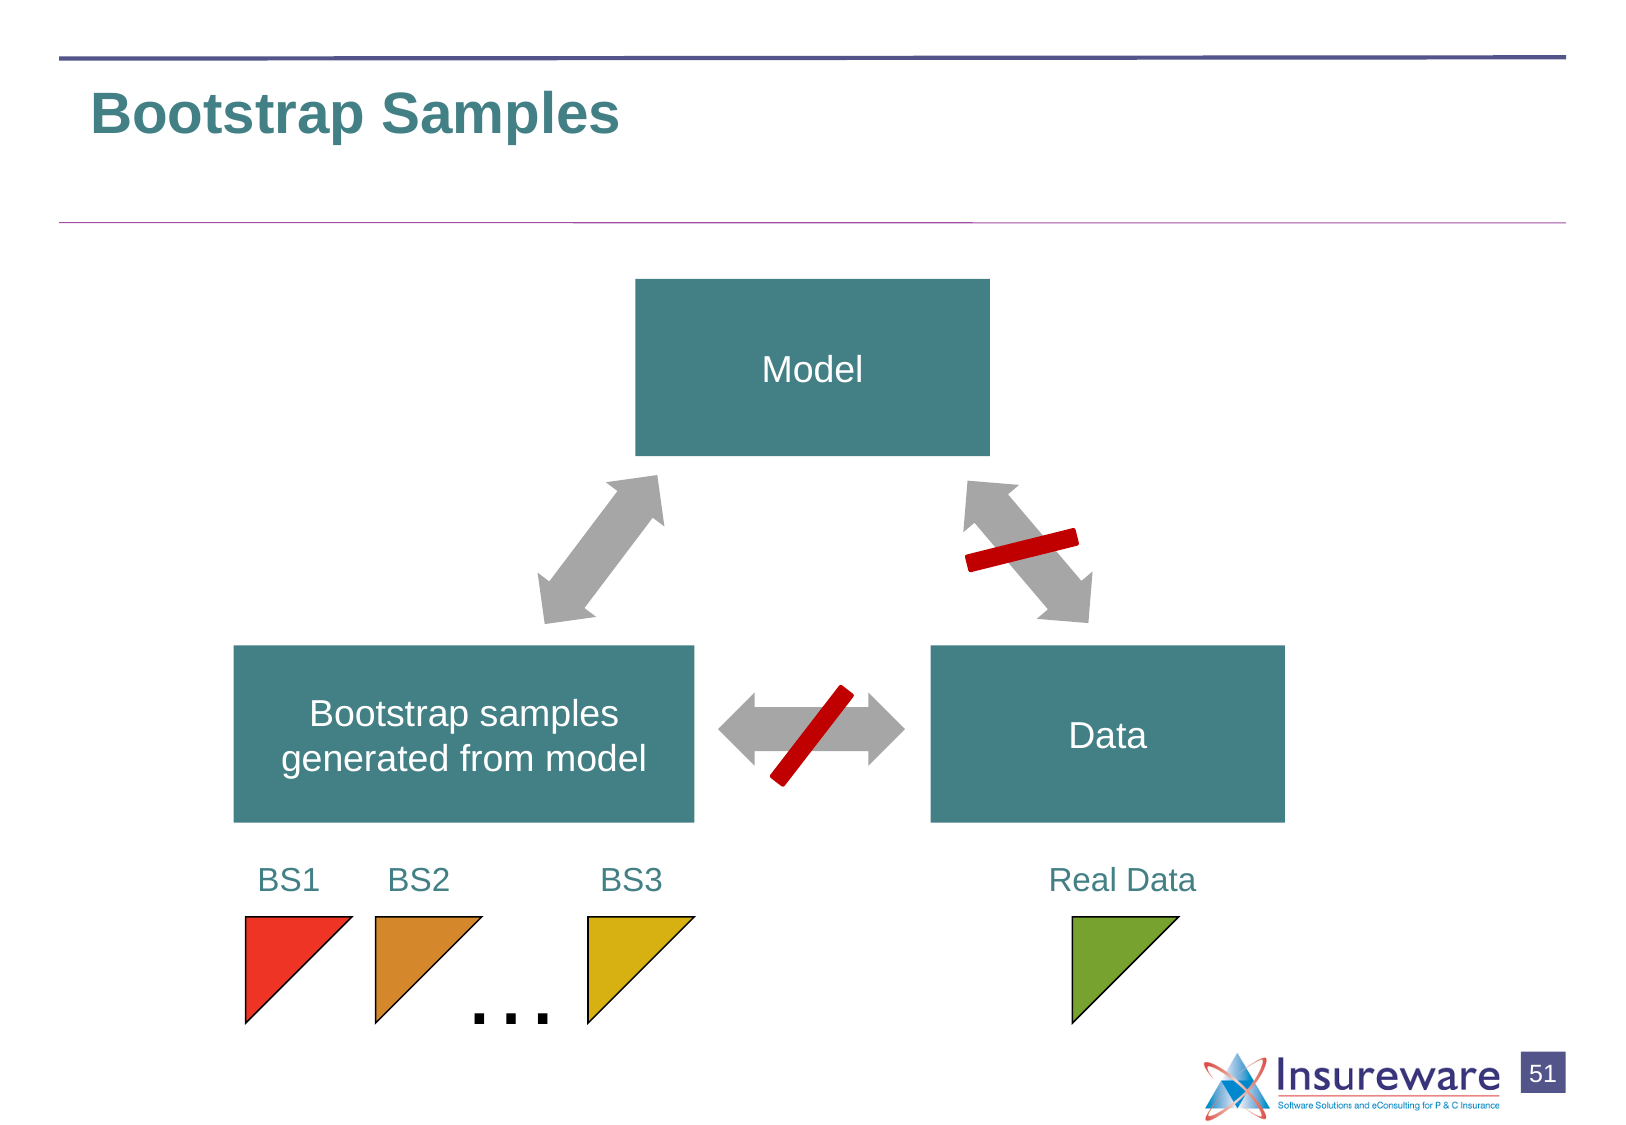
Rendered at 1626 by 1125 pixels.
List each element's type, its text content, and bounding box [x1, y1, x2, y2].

text_box Data [929, 643, 1287, 825]
text_box [588, 916, 695, 1024]
title Bootstrap Samples [90, 79, 1568, 204]
text_box Bootstrap samples generated from model [232, 643, 697, 825]
text_box … [446, 916, 553, 1052]
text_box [934, 515, 1122, 589]
picture [1202, 1052, 1500, 1122]
text_box Model [633, 277, 992, 458]
text_box BS2 [387, 857, 458, 898]
text_box [1072, 916, 1179, 1024]
text_box [375, 916, 446, 1024]
text_box BS3 [600, 857, 671, 898]
text_box [835, 684, 849, 690]
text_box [564, 455, 638, 644]
text_box [769, 774, 794, 787]
text_box [245, 916, 352, 1024]
text_box Real Data [1048, 857, 1203, 898]
slide_number 50 [1520, 1051, 1566, 1093]
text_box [717, 692, 906, 766]
text_box BS1 [257, 857, 329, 898]
